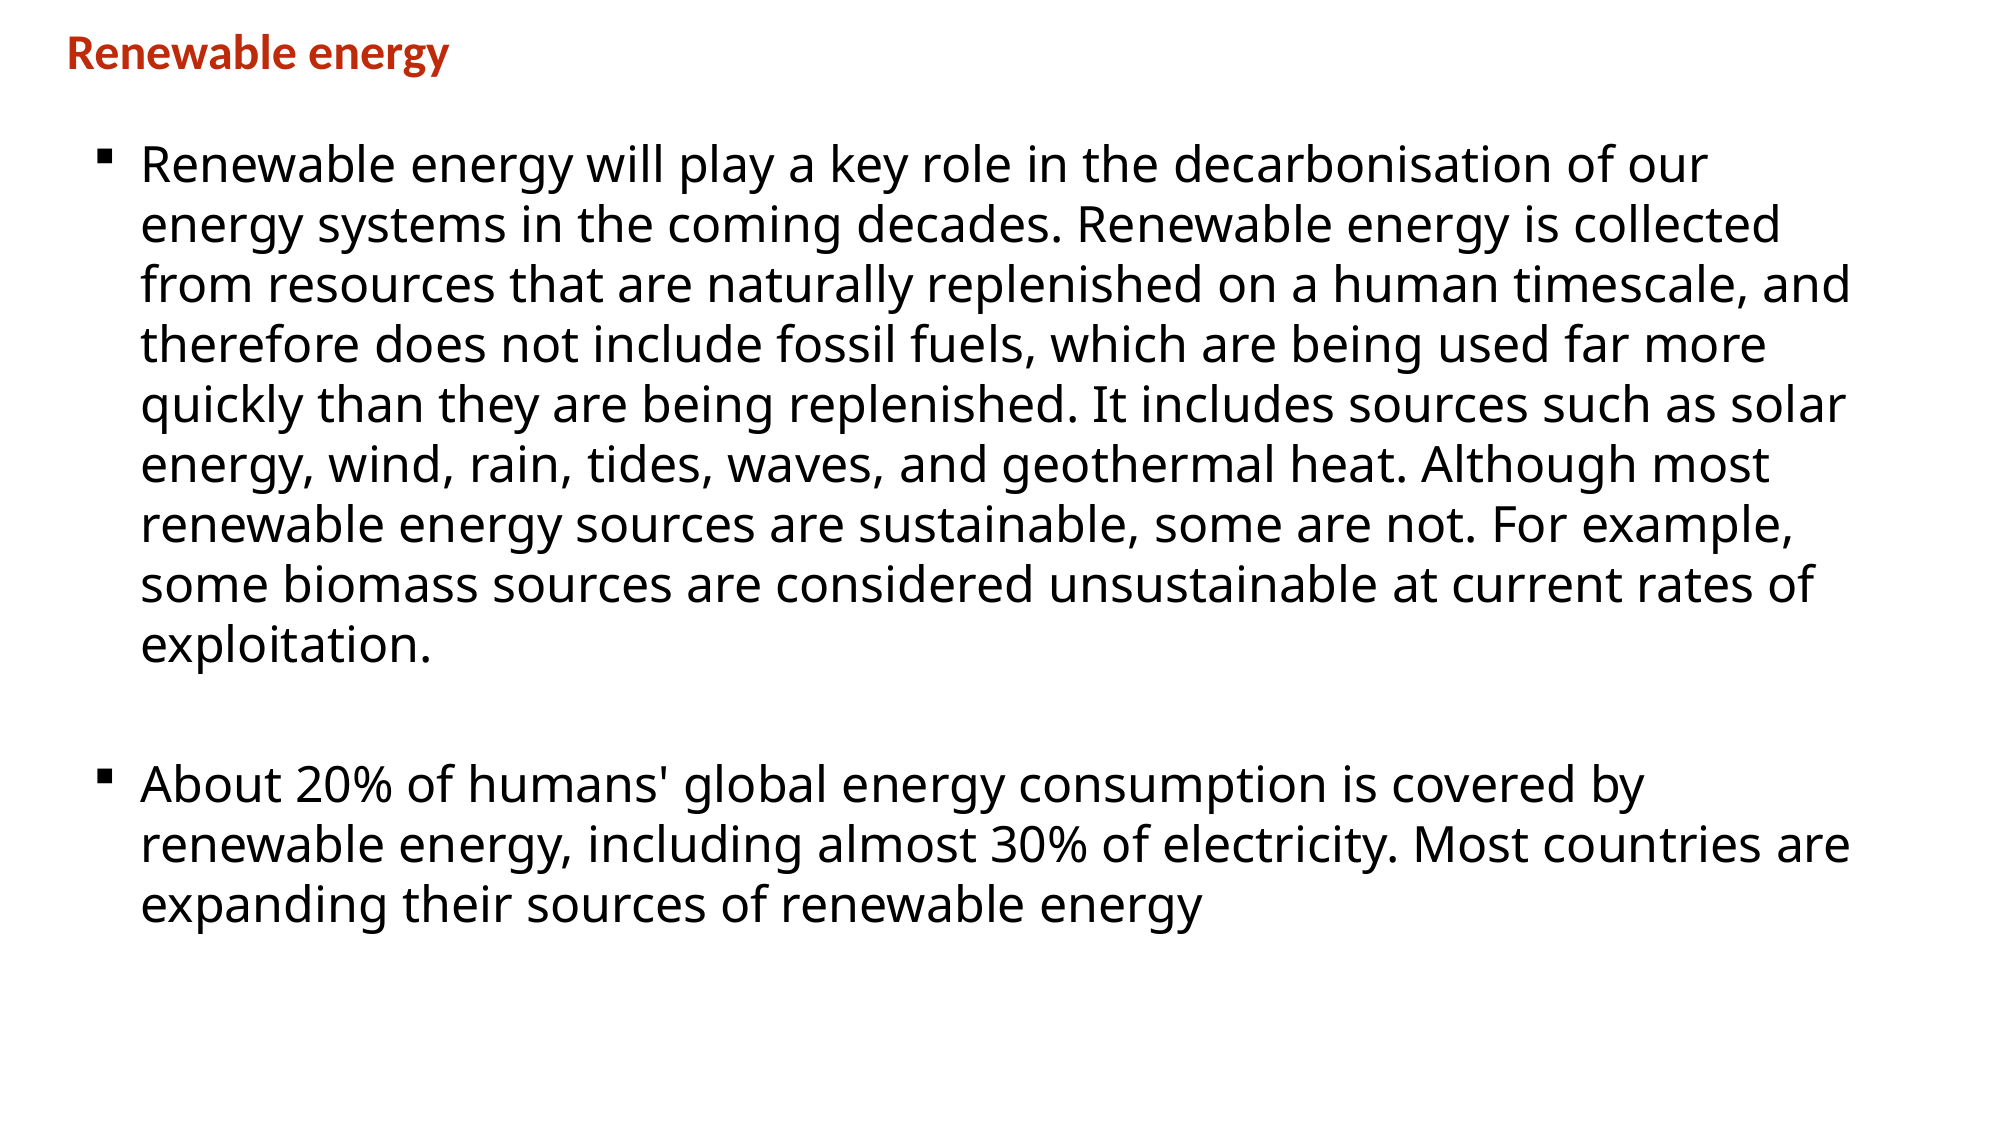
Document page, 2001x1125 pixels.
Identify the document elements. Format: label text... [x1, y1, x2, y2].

list Renewable energy will play a key role in the decarbonisation of our energy systems in the coming decades. Renewable energy is collected from resources that are naturally replenished on a human timescale, and therefore does not include fossil fuels, which are being used far more quickly than they are being replenished. It includes sources such as solar energy, wind, rain, tides, waves, and geothermal heat. Although most renewable energy sources are sustainable, some are not. For example, some biomass sources are considered unsustainable at current rates of exploitation. About 20% of humans' global energy consumption is covered by renewable energy, including almost 30% of electricity. Most countries are expanding their sources of renewable energy [78, 125, 1871, 279]
list Renewable energy [52, 26, 1895, 680]
